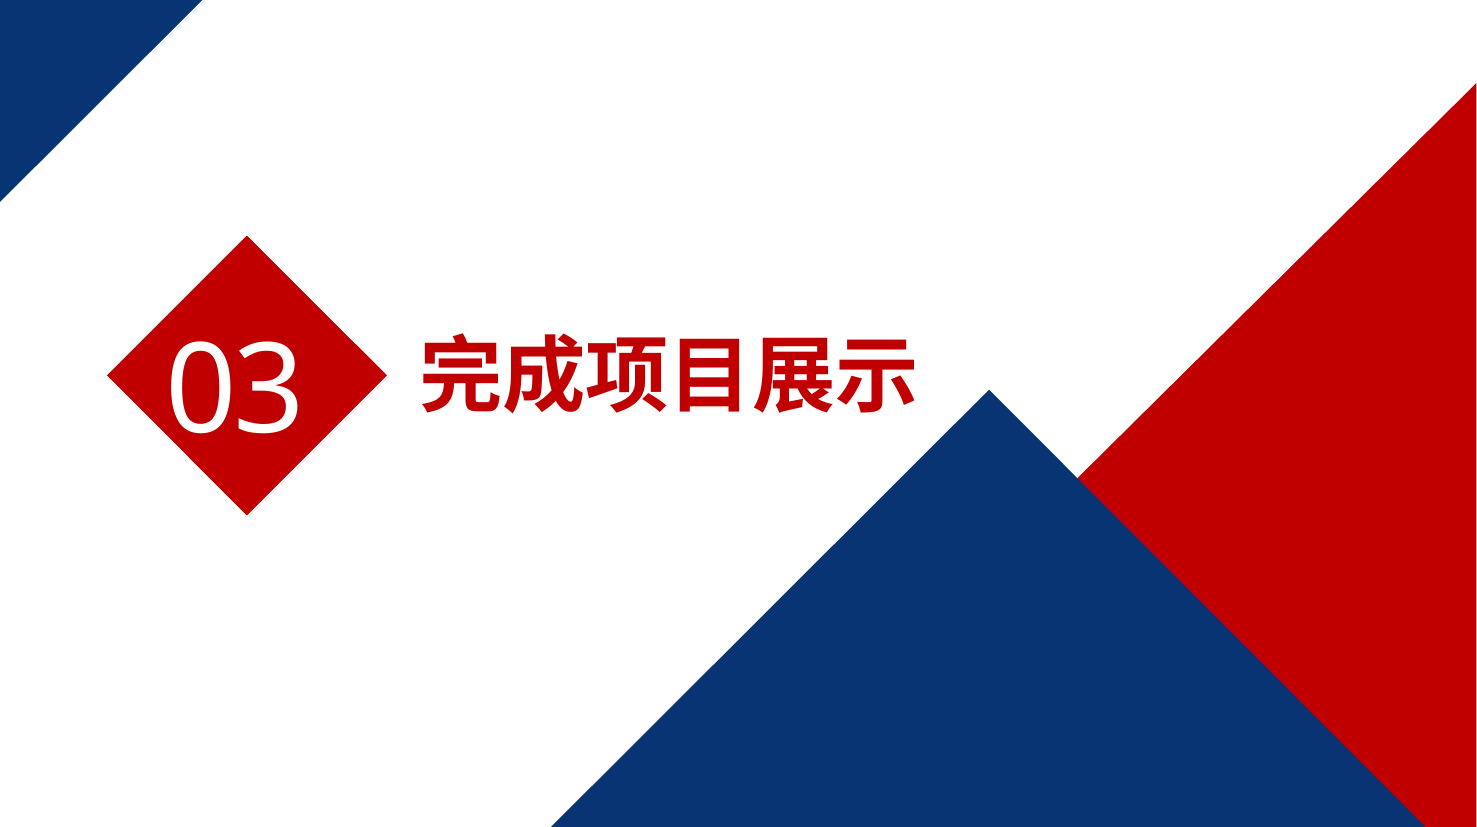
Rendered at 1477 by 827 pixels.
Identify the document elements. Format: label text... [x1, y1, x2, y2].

text_box [0, 0, 204, 204]
text_box [181, 234, 313, 300]
text_box [320, 307, 389, 444]
text_box [1078, 81, 1477, 827]
text_box [196, 466, 298, 517]
text_box 03 [150, 300, 320, 466]
text_box [105, 331, 150, 420]
text_box [549, 388, 1427, 827]
text_box 完成项目展示 [386, 315, 952, 430]
